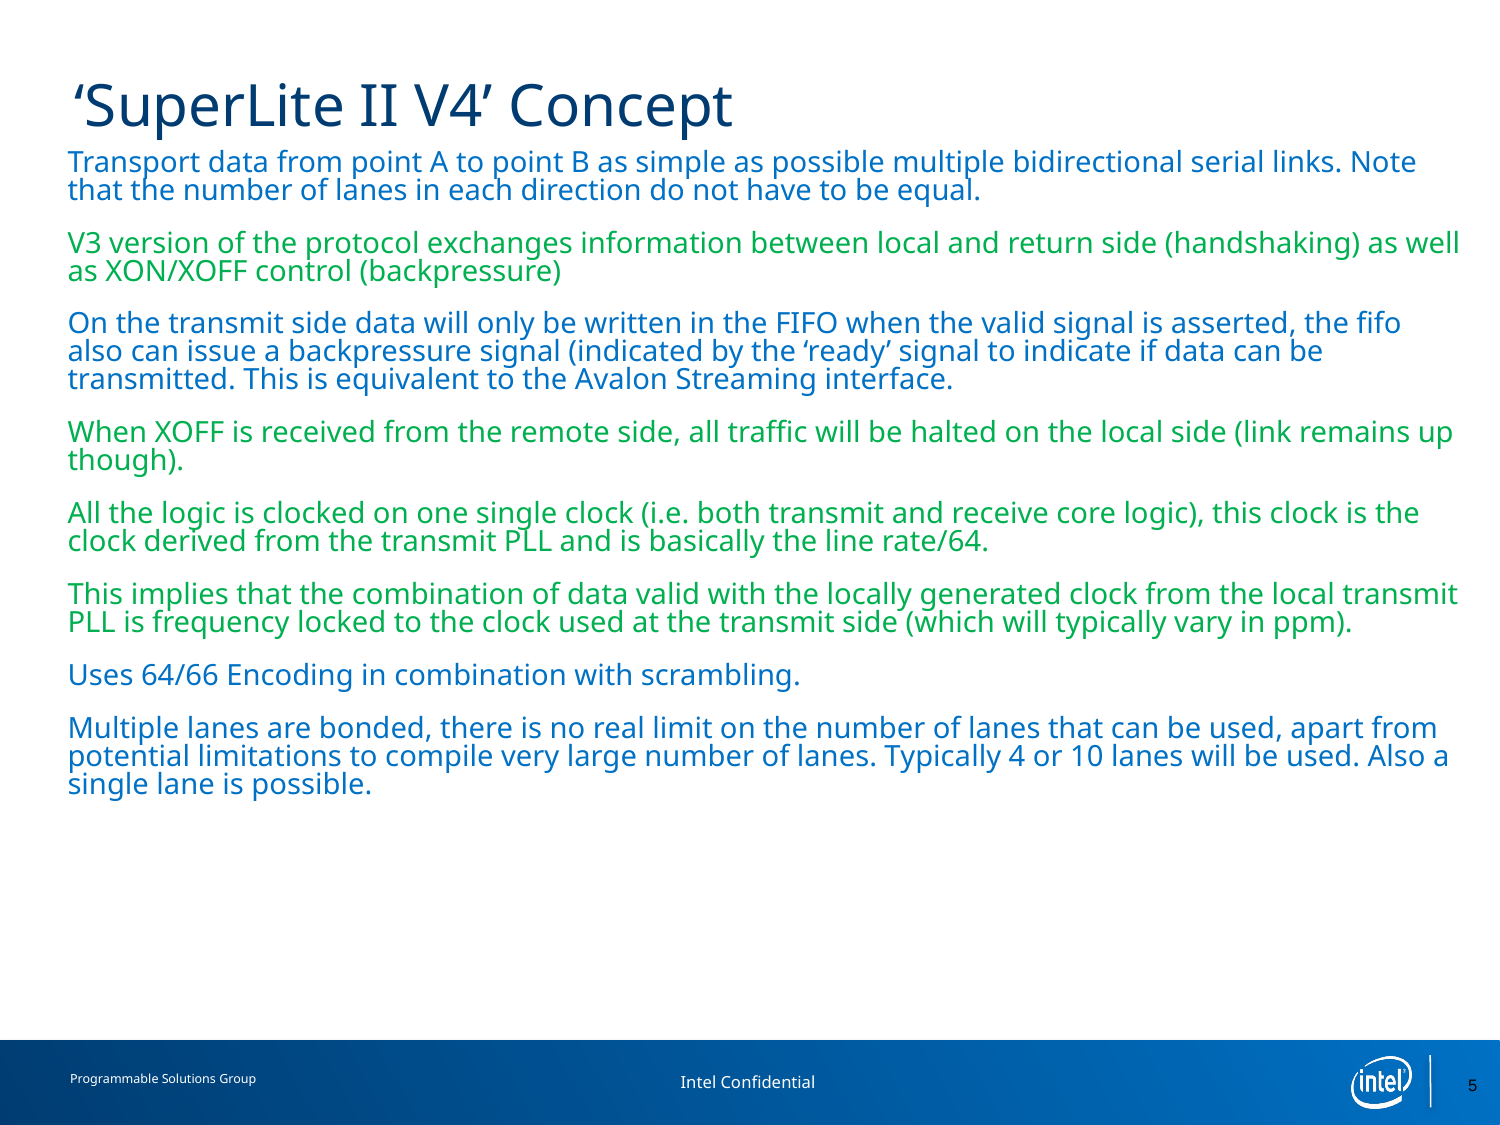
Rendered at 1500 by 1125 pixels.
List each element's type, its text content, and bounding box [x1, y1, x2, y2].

title ‘SuperLite II V4’ Concept [74, 67, 1425, 149]
slide_number 5 [1127, 1055, 1478, 1116]
list Transport data from point A to point B as simple as possible multiple bidirectional serial links. Note that the number of lanes in each direction do not have to be equal. V3 version of the protocol exchanges information between local and return side (handshaking) as well as XON/XOFF control (backpressure) On the transmit side data will only be written in the FIFO when the valid signal is asserted, the fifo also can issue a backpressure signal (indicated by the ‘ready’ signal to indicate if data can be transmitted. This is equivalent to the Avalon Streaming interface. When XOFF is received from the remote side, all traffic will be halted on the local side (link remains up though). All the logic is clocked on one single clock (i.e. both transmit and receive core logic), this clock is the clock derived from the transmit PLL and is basically the line rate/64. This implies that the combination of data valid with the locally generated clock from the local transmit PLL is frequency locked to the clock used at the transmit side (which will typically vary in ppm). Uses 64/66 Encoding in combination with scrambling. Multiple lanes are bonded, there is no real limit on the number of lanes that can be used, apart from potential limitations to compile very large number of lanes. Typically 4 or 10 lanes will be used. Also a single lane is possible. [67, 149, 1463, 1033]
